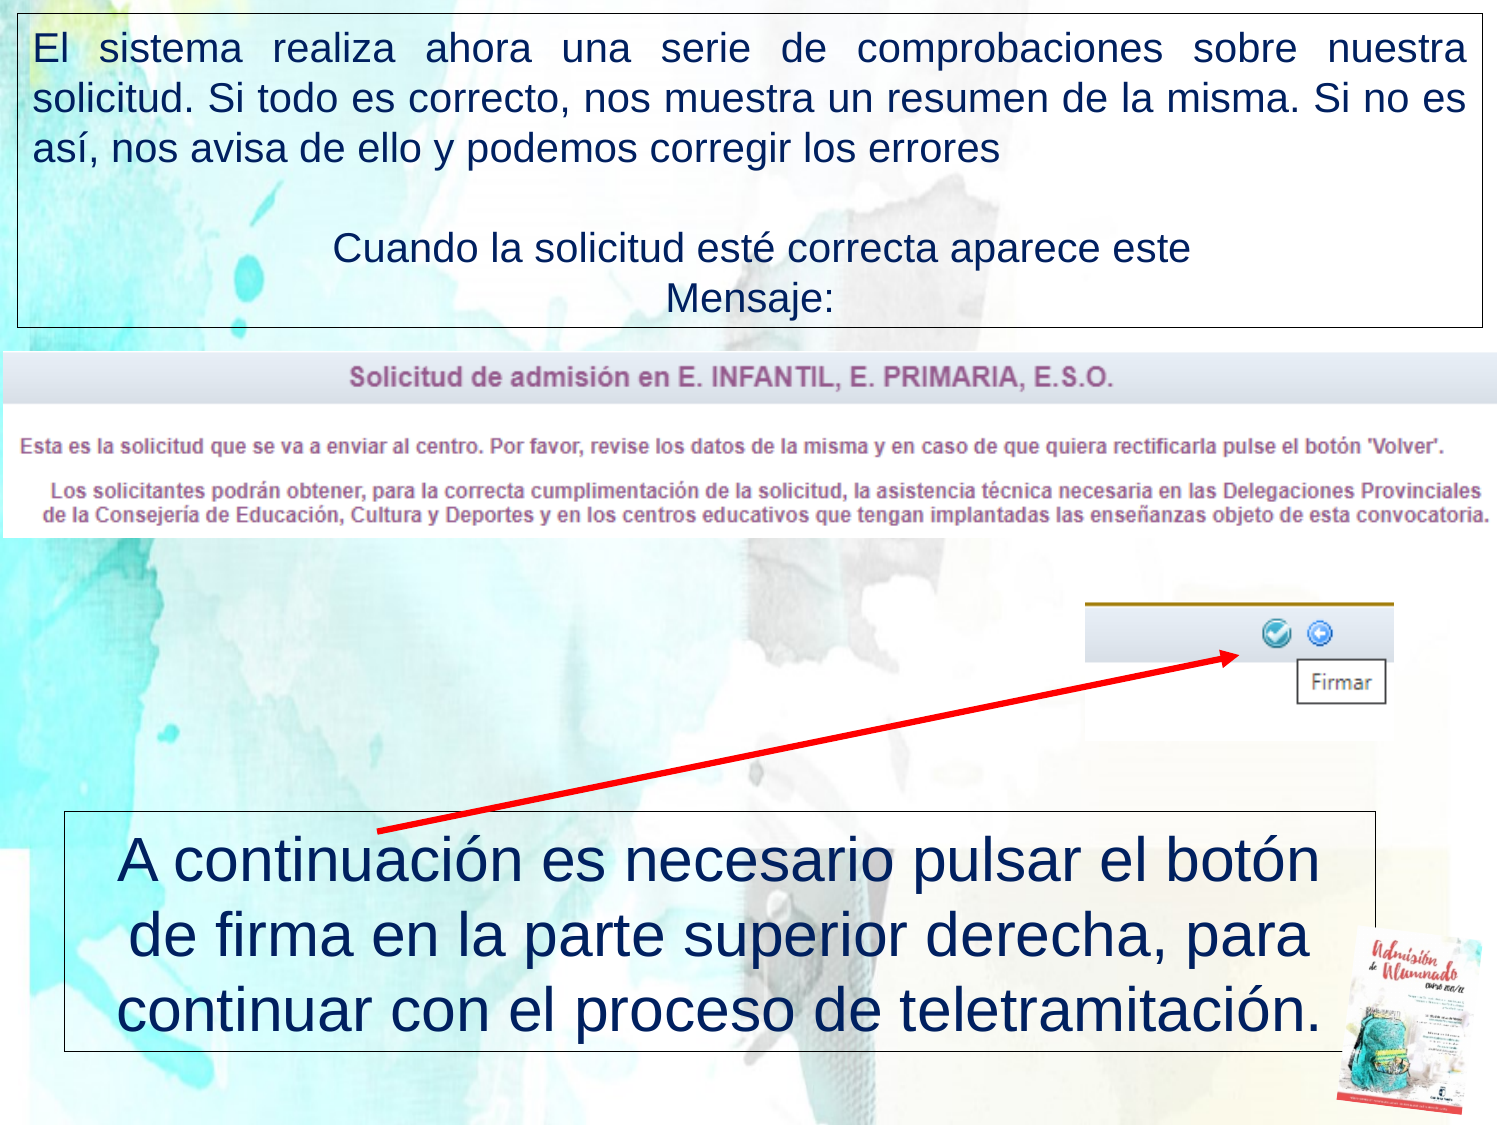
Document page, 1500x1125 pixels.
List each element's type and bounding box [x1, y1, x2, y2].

text_box [376, 655, 1240, 832]
picture [0, 0, 1500, 1125]
